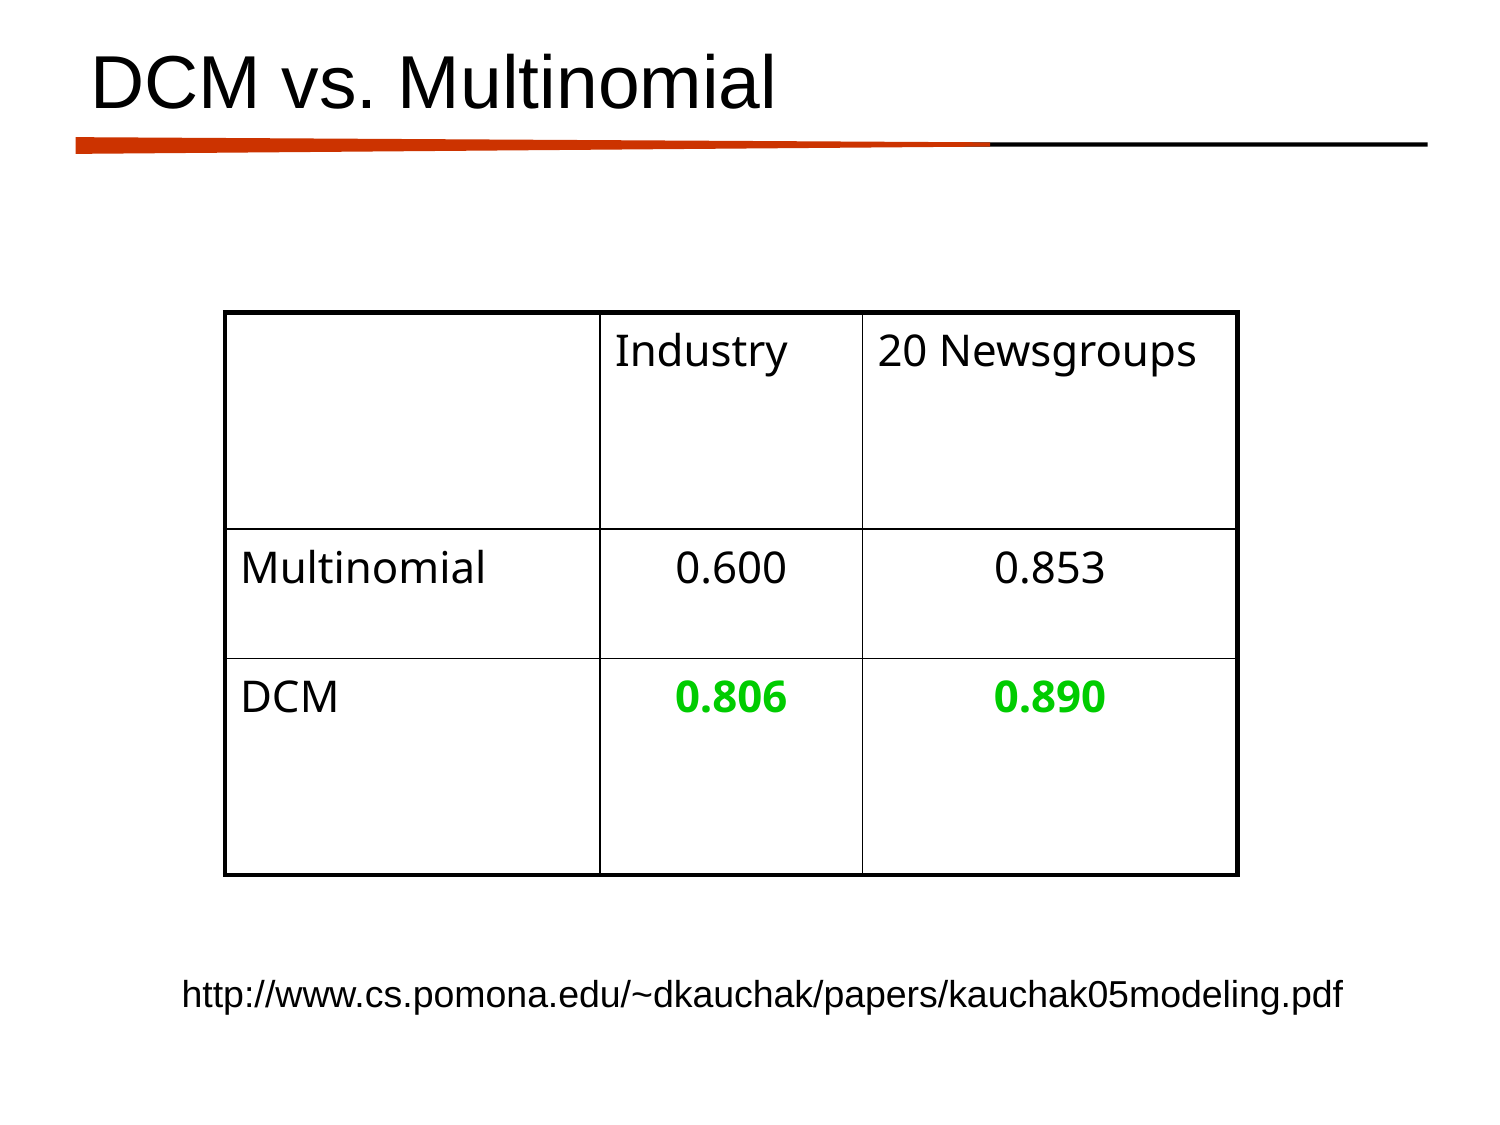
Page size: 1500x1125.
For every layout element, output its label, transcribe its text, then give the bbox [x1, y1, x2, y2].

table_header 20 Newsgroups [863, 315, 1235, 528]
title DCM vs. Multinomial [74, 24, 1426, 133]
table_cell 0.853 [863, 530, 1235, 658]
table_cell Multinomial [227, 530, 599, 658]
table_header [227, 315, 599, 528]
table_cell 0.806 [601, 659, 862, 873]
table_cell DCM [227, 659, 599, 873]
table_cell 0.890 [863, 659, 1235, 873]
text_box http://www.cs.pomona.edu/~dkauchak/papers/kauchak05modeling.pdf [124, 962, 1400, 1023]
table_header Industry [601, 315, 862, 528]
table_cell 0.600 [601, 530, 862, 658]
